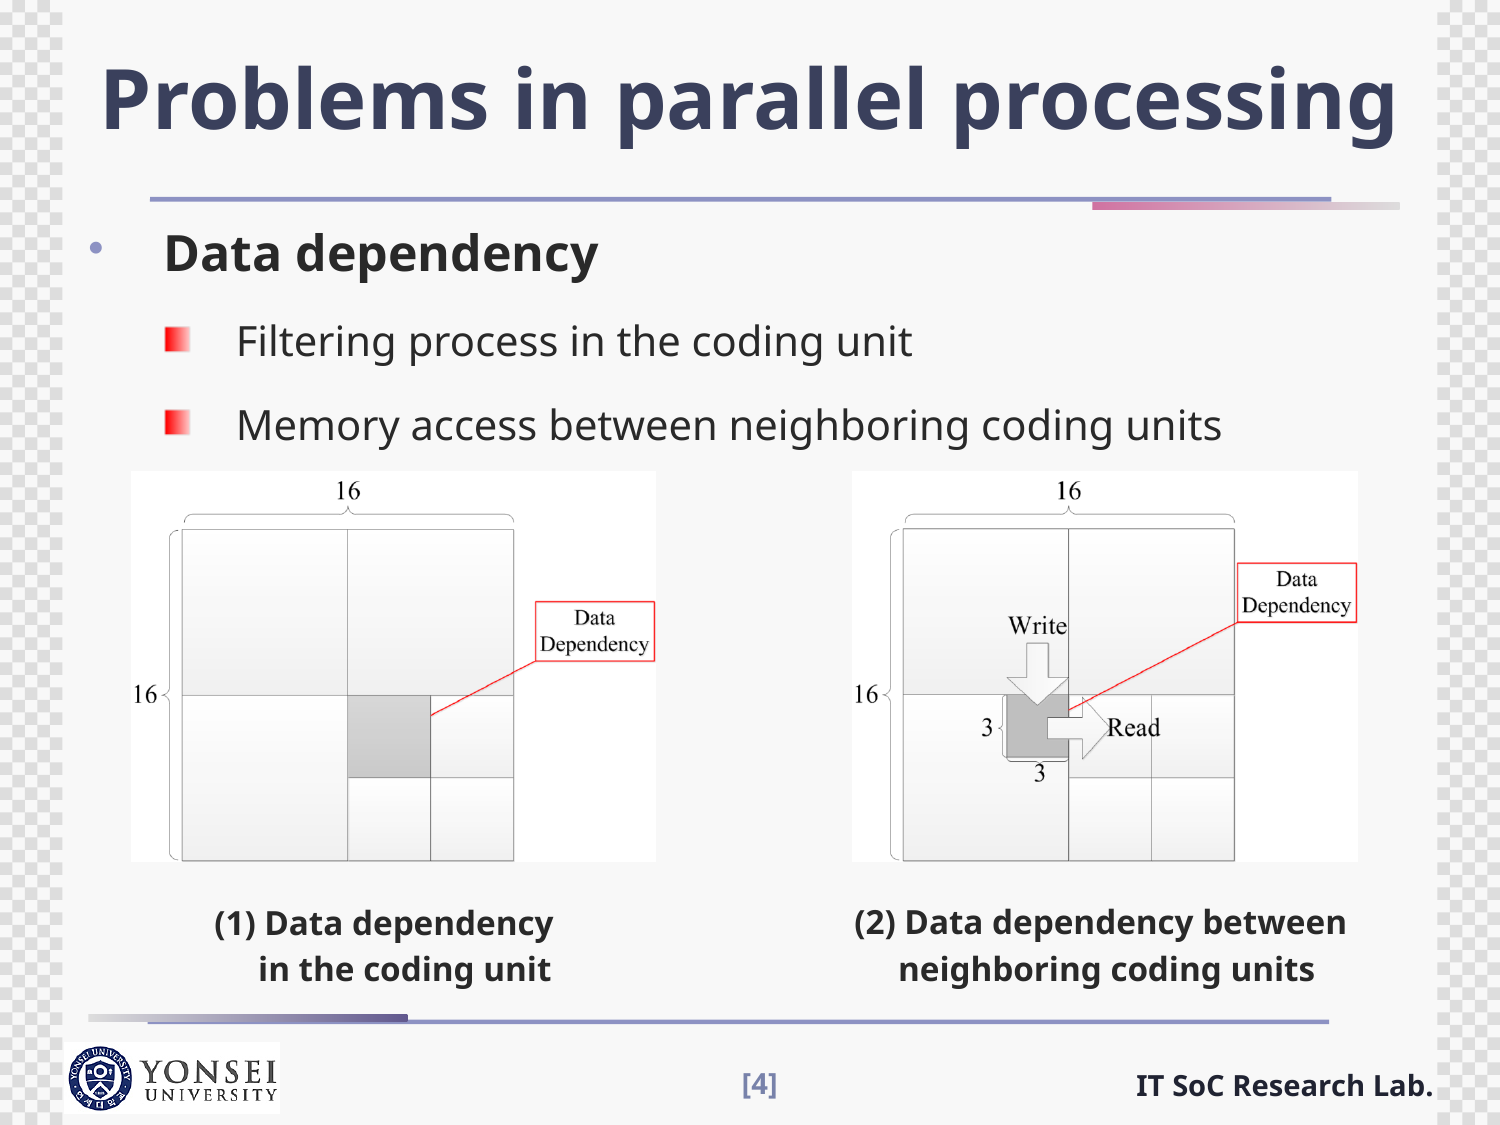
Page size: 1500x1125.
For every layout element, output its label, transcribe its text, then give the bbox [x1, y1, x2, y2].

slide_number [4] [714, 1054, 805, 1116]
text_box (2) Data dependency between neighboring coding units [839, 893, 1376, 1001]
picture [131, 471, 656, 863]
picture [163, 408, 193, 438]
text_box Data dependency Filtering process in the coding unit Memory access between neighboring coding units [74, 214, 1425, 468]
title Problems in parallel processing [64, 18, 1436, 174]
picture [163, 325, 193, 355]
picture [851, 471, 1358, 862]
list (1) Data dependency in the coding unit [199, 894, 591, 1001]
picture [64, 1042, 280, 1114]
